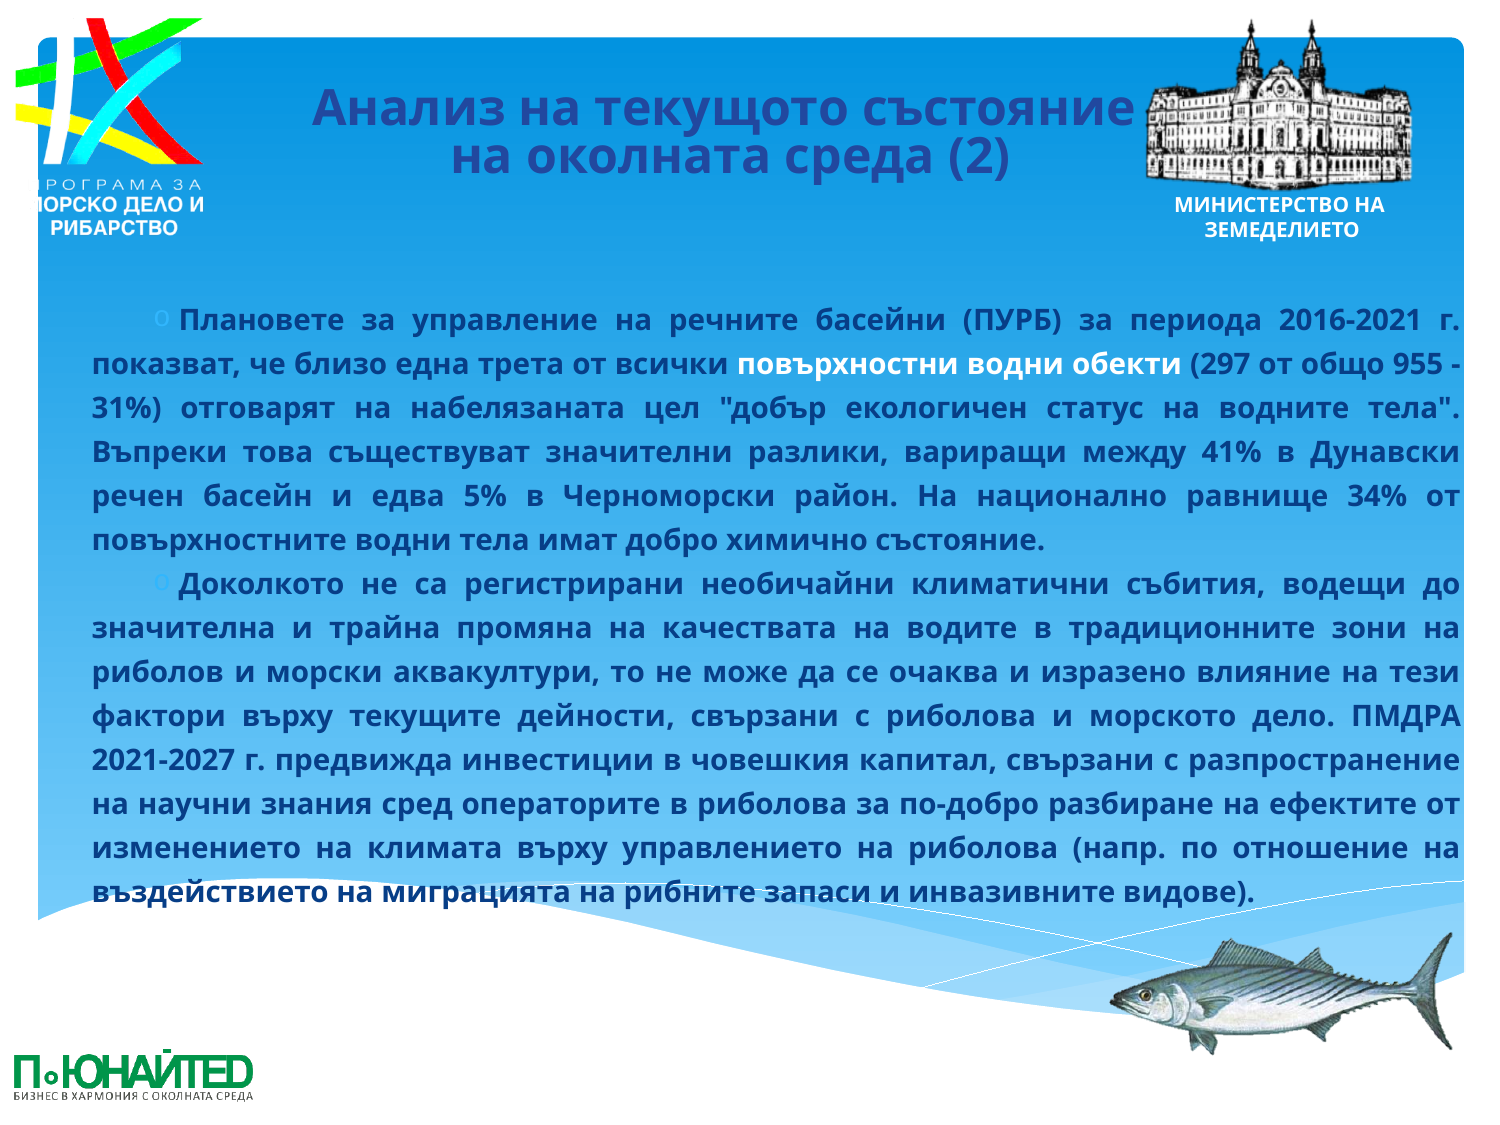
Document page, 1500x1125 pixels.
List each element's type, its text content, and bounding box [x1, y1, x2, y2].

text_box [76, 444, 1400, 505]
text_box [1088, 13, 1476, 250]
picture [1106, 928, 1458, 1059]
picture [0, 8, 215, 241]
subtitle Плановете за управление на речните басейни (ПУРБ) за периода 2016-2021 г. показват, че близо една трета от всички повърхностни водни обекти (297 от общо 955 - 31%) отговарят на набелязаната цел "добър екологичен статус на водните тела". Въпреки това съществуват значителни разлики, вариращи между 41% в Дунавски речен басейн и едва 5% в Черноморски район. На национално равнище 34% от повърхностните водни тела имат добро химично състояние. Доколкото не са регистрирани необичайни климатични събития, водещи до значителна и трайна промяна на качествата на водите в традиционните зони на риболов и морски аквакултури, то не може да се очаква и изразено влияние на тези фактори върху текущите дейности, свързани с риболова и морското дело. ПМДРА 2021-2027 г. предвижда инвестиции в човешкия капитал, свързани с разпространение на научни знания сред операторите в риболова за по-добро разбиране на ефектите от изменението на климата върху управлението на риболова (напр. по отношение на въздействието на миграцията на рибните запаси и инвазивните видове). [76, 240, 1476, 941]
text_box Анализ на текущото състояние на околната среда (2) [220, 79, 1082, 191]
picture [13, 1049, 253, 1102]
